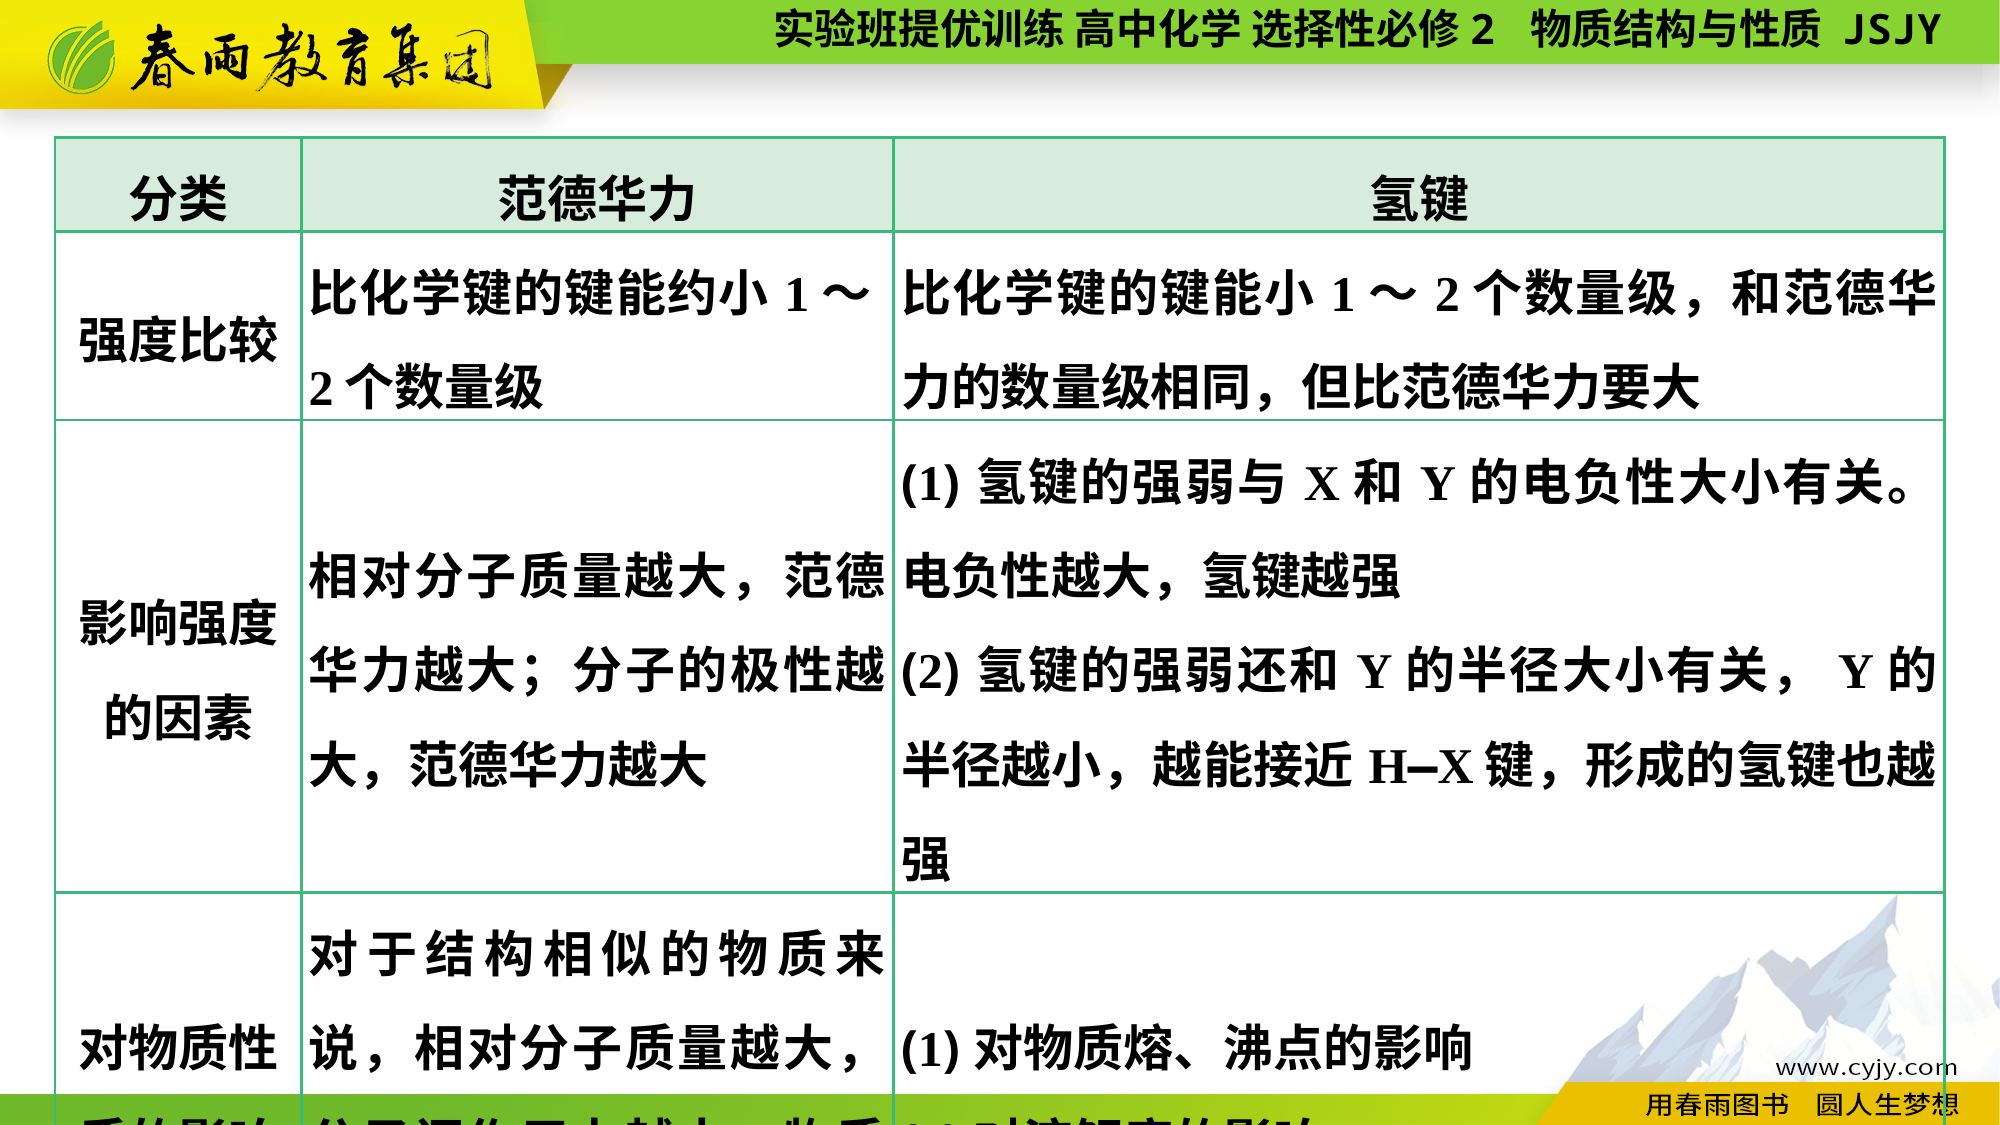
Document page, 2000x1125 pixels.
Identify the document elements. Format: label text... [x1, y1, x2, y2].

table_cell 影响强度 的因素 [56, 421, 300, 891]
table_cell 对于结构相似的物质来说，相对分子质量越大，分子间作用力越大，物质的熔点、沸点也越高 [303, 894, 892, 1125]
table_cell 比化学键的键能小1～2个数量级，和范德华力的数量级相同，但比范德华力要大 [895, 233, 1943, 419]
picture [0, 0, 2000, 1125]
table_cell 对物质性质的影响 [56, 894, 300, 1125]
table_cell (1)对物质熔、沸点的影响 (2)对溶解度的影响 [895, 894, 1943, 1125]
table_header 分类 [56, 139, 300, 230]
table_cell 比化学键的键能约小1～2个数量级 [303, 233, 892, 419]
table_header 范德华力 [303, 139, 892, 230]
table_cell 相对分子质量越大，范德华力越大；分子的极性越大，范德华力越大 [303, 421, 892, 891]
table_cell (1)氢键的强弱与X和Y的电负性大小有关。电负性越大，氢键越强 (2)氢键的强弱还和Y的半径大小有关，Y的半径越小，越能接近H—X键，形成的氢键也越强 [895, 421, 1943, 891]
table_cell 强度比较 [56, 233, 300, 419]
table_header 氢键 [895, 139, 1943, 230]
